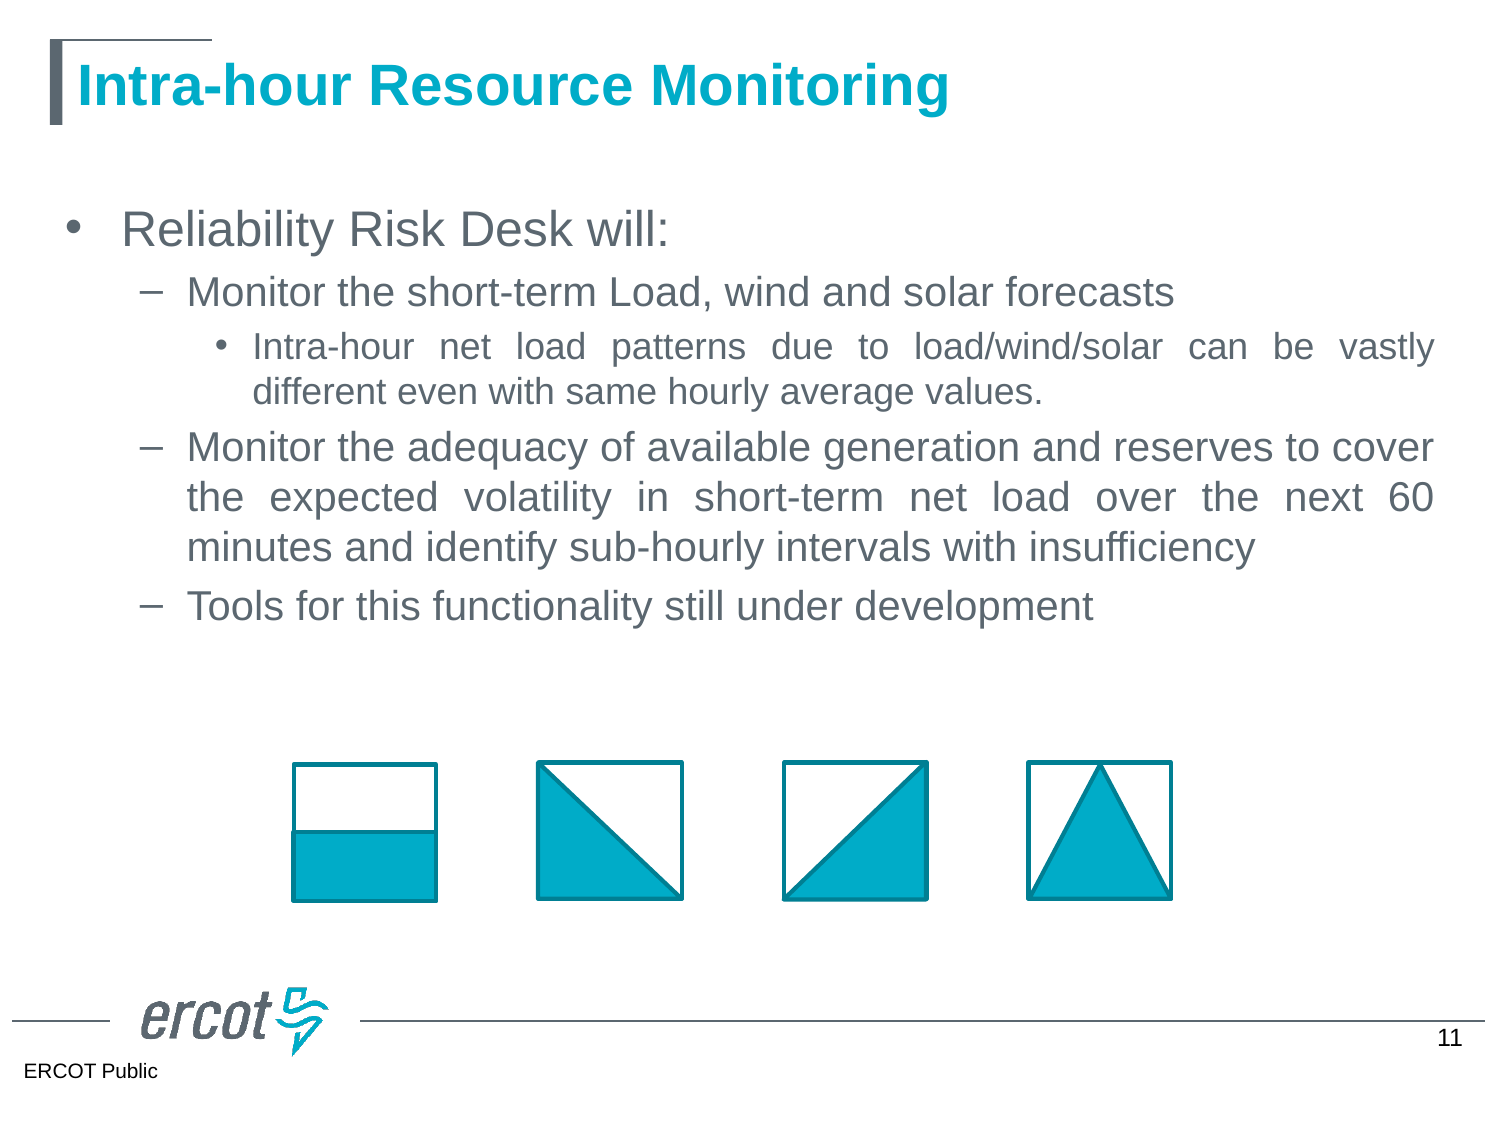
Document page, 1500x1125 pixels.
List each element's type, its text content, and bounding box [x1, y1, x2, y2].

slide_number 11 [1400, 1012, 1500, 1062]
list Reliability Risk Desk will: Monitor the short-term Load, wind and solar forecasts Intra-hour net load patterns due to load/wind/solar can be vastly different even with same hourly average values. Monitor the adequacy of available generation and reserves to cover the expected volatility in short-term net load over the next 60 minutes and identify sub-hourly intervals with insufficiency Tools for this functionality still under development [50, 188, 1450, 1009]
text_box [293, 761, 1172, 901]
picture [137, 1009, 332, 1059]
title Intra-hour Resource Monitoring [62, 39, 1450, 134]
